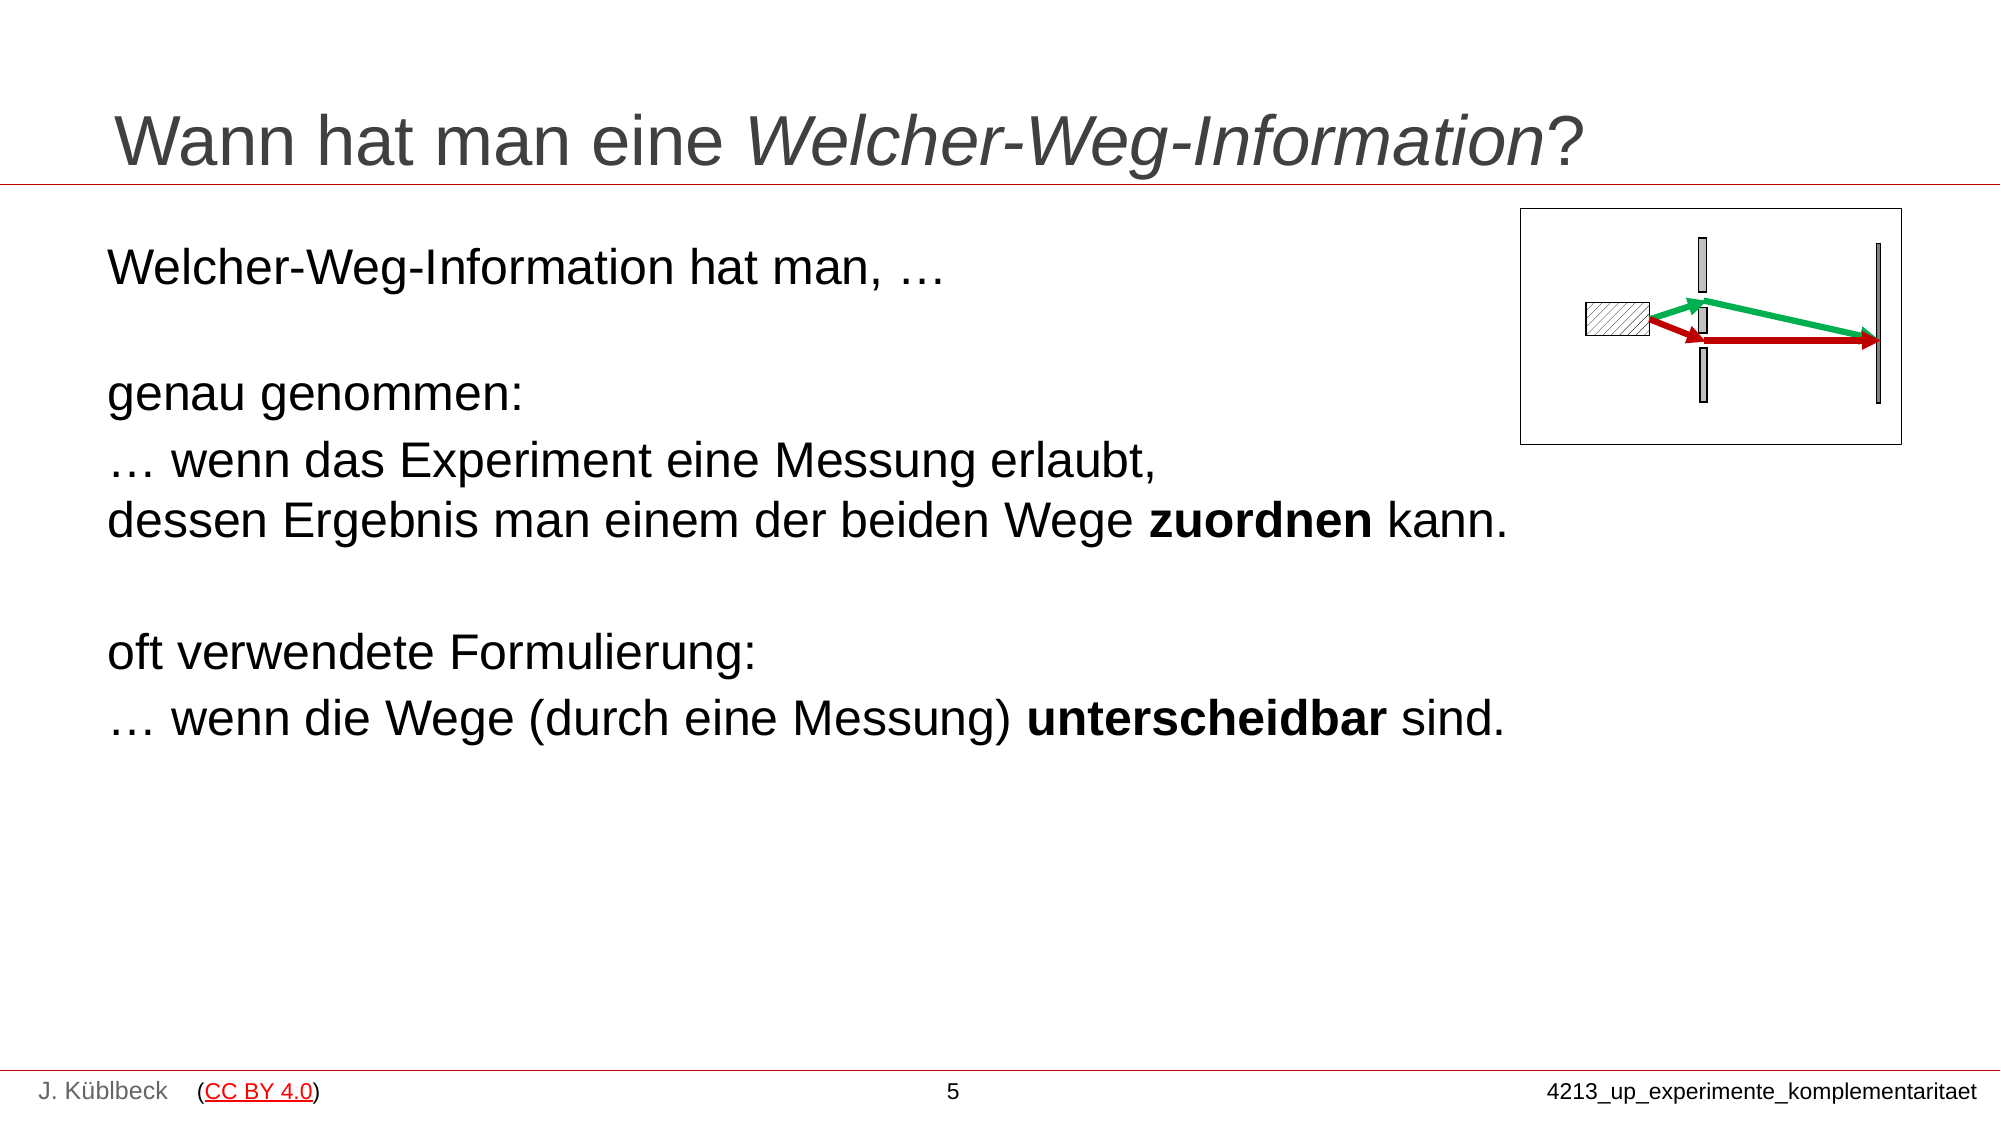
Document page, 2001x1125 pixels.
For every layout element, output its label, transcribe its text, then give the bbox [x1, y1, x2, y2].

title Wann hat man eine Welcher-Weg-Information? [99, 90, 1900, 185]
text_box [1520, 207, 1902, 445]
list Welcher-Weg-Information hat man, … genau genommen: … wenn das Experiment eine Messung erlaubt, dessen Ergebnis man einem der beiden Wege zuordnen kann. oft verwendete Formulierung: … wenn die Wege (durch eine Messung) unterscheidbar sind. [75, 227, 1567, 1035]
